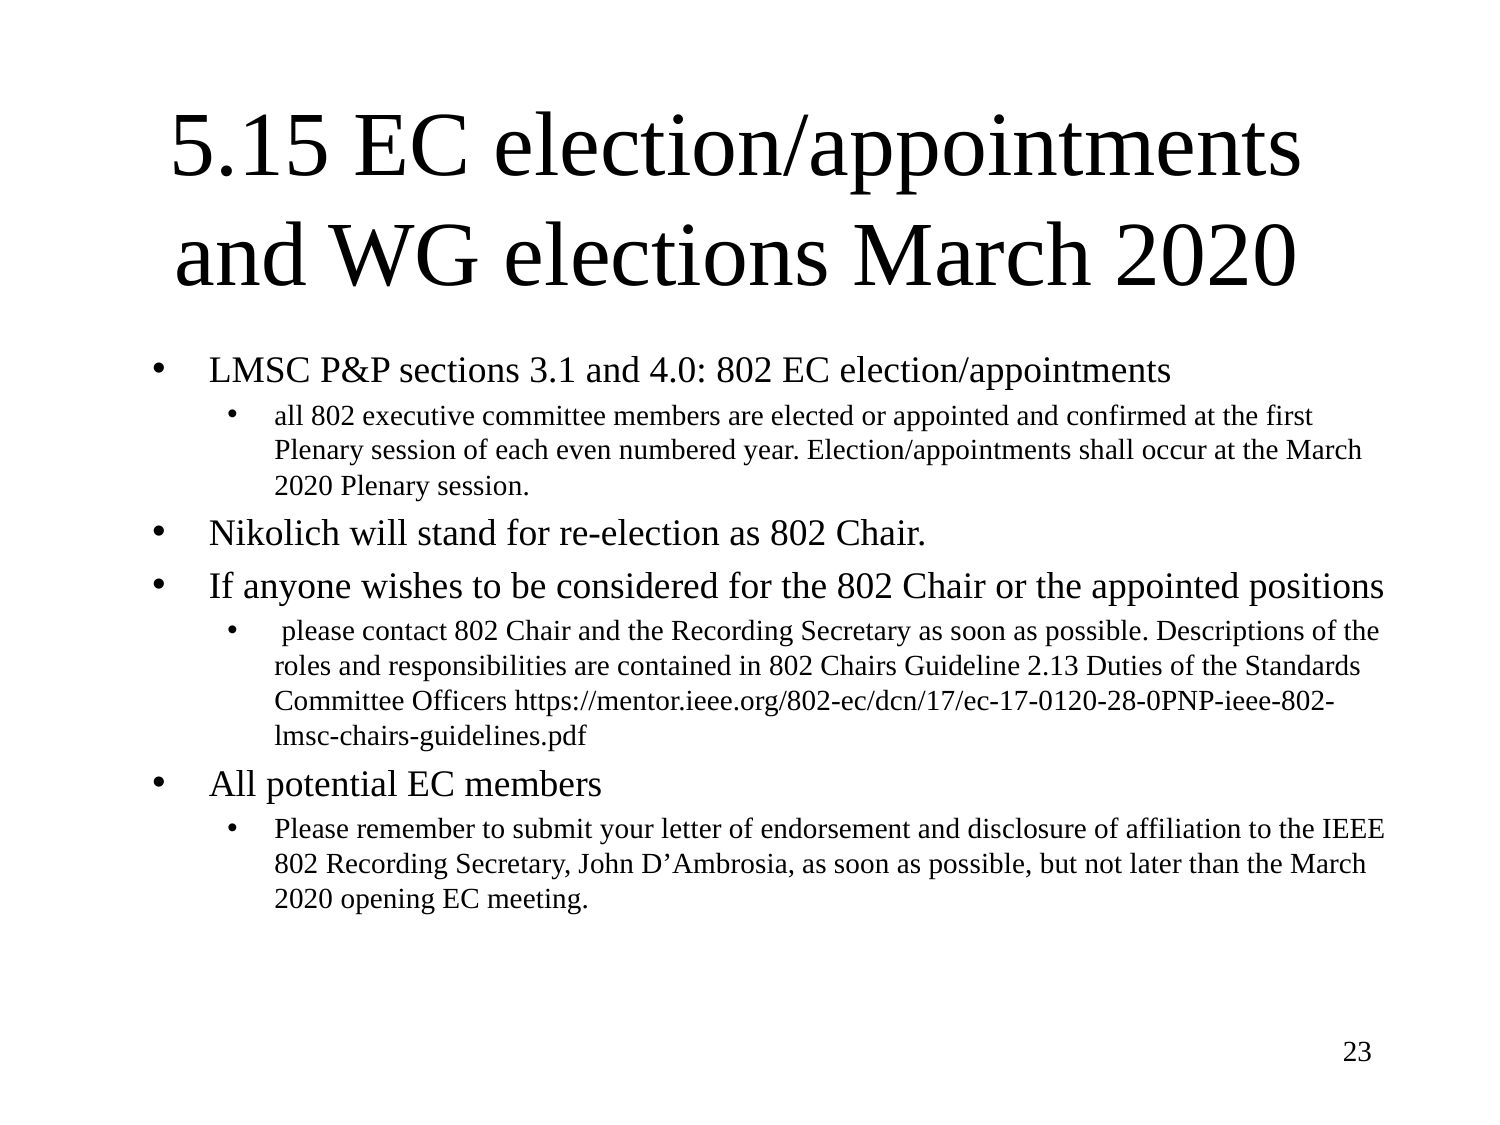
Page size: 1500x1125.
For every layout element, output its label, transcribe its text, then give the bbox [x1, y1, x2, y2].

title 5.15 EC election/appointments and WG elections March 2020 [37, 99, 1438, 288]
list LMSC P&P sections 3.1 and 4.0: 802 EC election/appointments all 802 executive committee members are elected or appointed and confirmed at the first Plenary session of each even numbered year. Election/appointments shall occur at the March 2020 Plenary session. Nikolich will stand for re-election as 802 Chair. If anyone wishes to be considered for the 802 Chair or the appointed positions please contact 802 Chair and the Recording Secretary as soon as possible. Descriptions of the roles and responsibilities are contained in 802 Chairs Guideline 2.13 Duties of the Standards Committee Officers https://mentor.ieee.org/802-ec/dcn/17/ec-17-0120-28-0PNP-ieee-802-lmsc-chairs-guidelines.pdf All potential EC members Please remember to submit your letter of endorsement and disclosure of affiliation to the IEEE 802 Recording Secretary, John D’Ambrosia, as soon as possible, but not later than the March 2020 opening EC meeting. [137, 337, 1413, 1013]
slide_number 23 [1074, 1024, 1388, 1101]
